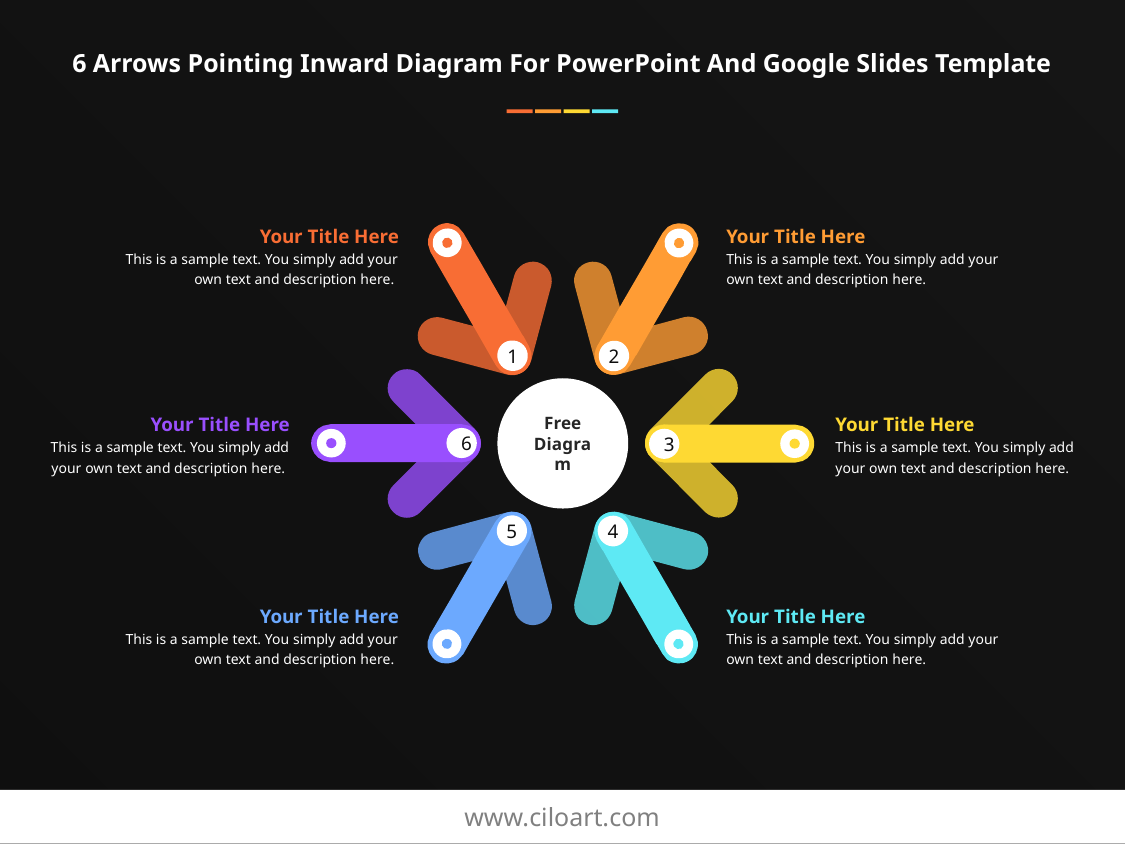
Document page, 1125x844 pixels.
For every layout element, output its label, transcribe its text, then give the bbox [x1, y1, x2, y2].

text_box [416, 509, 555, 666]
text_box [571, 221, 709, 378]
text_box Your Title Here This is a sample text. You simply add your own text and description here. [726, 219, 1024, 288]
text_box Your Title Here This is a sample text. You simply add your own text and description here. [101, 599, 399, 668]
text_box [310, 369, 483, 520]
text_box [573, 509, 711, 666]
text_box Your Title Here This is a sample text. You simply add your own text and description here. [101, 219, 399, 288]
title 6 Arrows Pointing Inward Diagram For PowerPoint And Google Slides Template [47, 21, 1078, 104]
text_box Free Diagram [497, 378, 629, 509]
text_box Your Title Here This is a sample text. You simply add your own text and description here. [726, 599, 1024, 668]
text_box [642, 366, 815, 518]
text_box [415, 221, 553, 378]
text_box Your Title Here This is a sample text. You simply add your own text and description here. [47, 408, 290, 476]
text_box Your Title Here This is a sample text. You simply add your own text and description here. [835, 408, 1078, 476]
